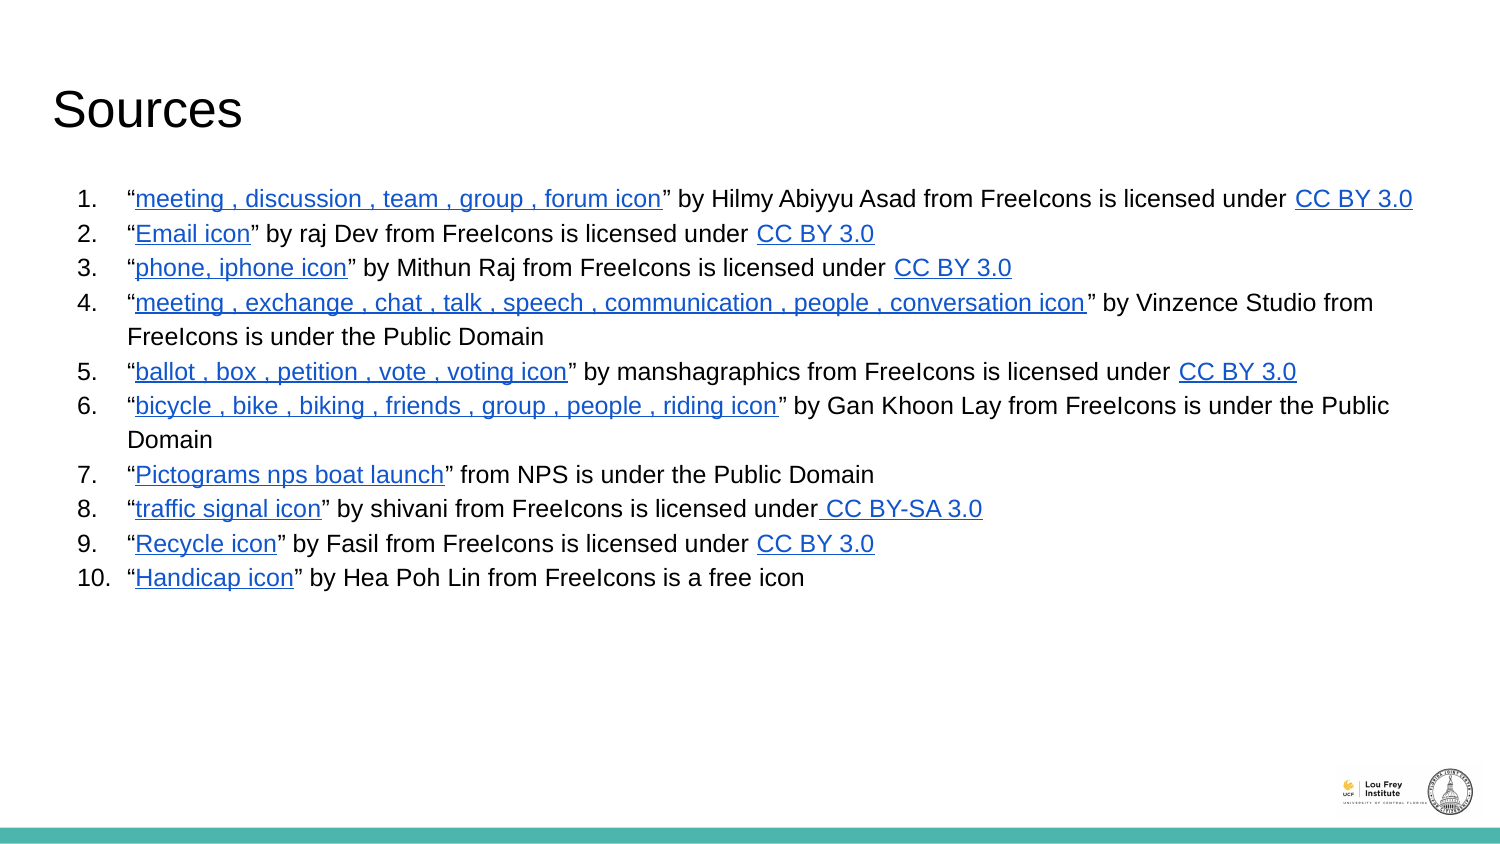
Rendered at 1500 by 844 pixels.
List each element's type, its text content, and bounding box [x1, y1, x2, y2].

picture [1336, 763, 1483, 820]
title Sources “meeting , discussion , team , group , forum icon” by Hilmy Abiyyu Asad from FreeIcons is licensed under CC BY 3.0 “Email icon” by raj Dev from FreeIcons is licensed under CC BY 3.0 “phone, iphone icon” by Mithun Raj from FreeIcons is licensed under CC BY 3.0 “meeting , exchange , chat , talk , speech , communication , people , conversation icon” by Vinzence Studio from FreeIcons is under the Public Domain “ballot , box , petition , vote , voting icon” by manshagraphics from FreeIcons is licensed under CC BY 3.0 “bicycle , bike , biking , friends , group , people , riding icon” by Gan Khoon Lay from FreeIcons is under the Public Domain “Pictograms nps boat launch” from NPS is under the Public Domain “traffic signal icon” by shivani from FreeIcons is licensed under CC BY-SA 3.0 “Recycle icon” by Fasil from FreeIcons is licensed under CC BY 3.0 “Handicap icon” by Hea Poh Lin from FreeIcons is a free icon [37, 60, 1474, 670]
